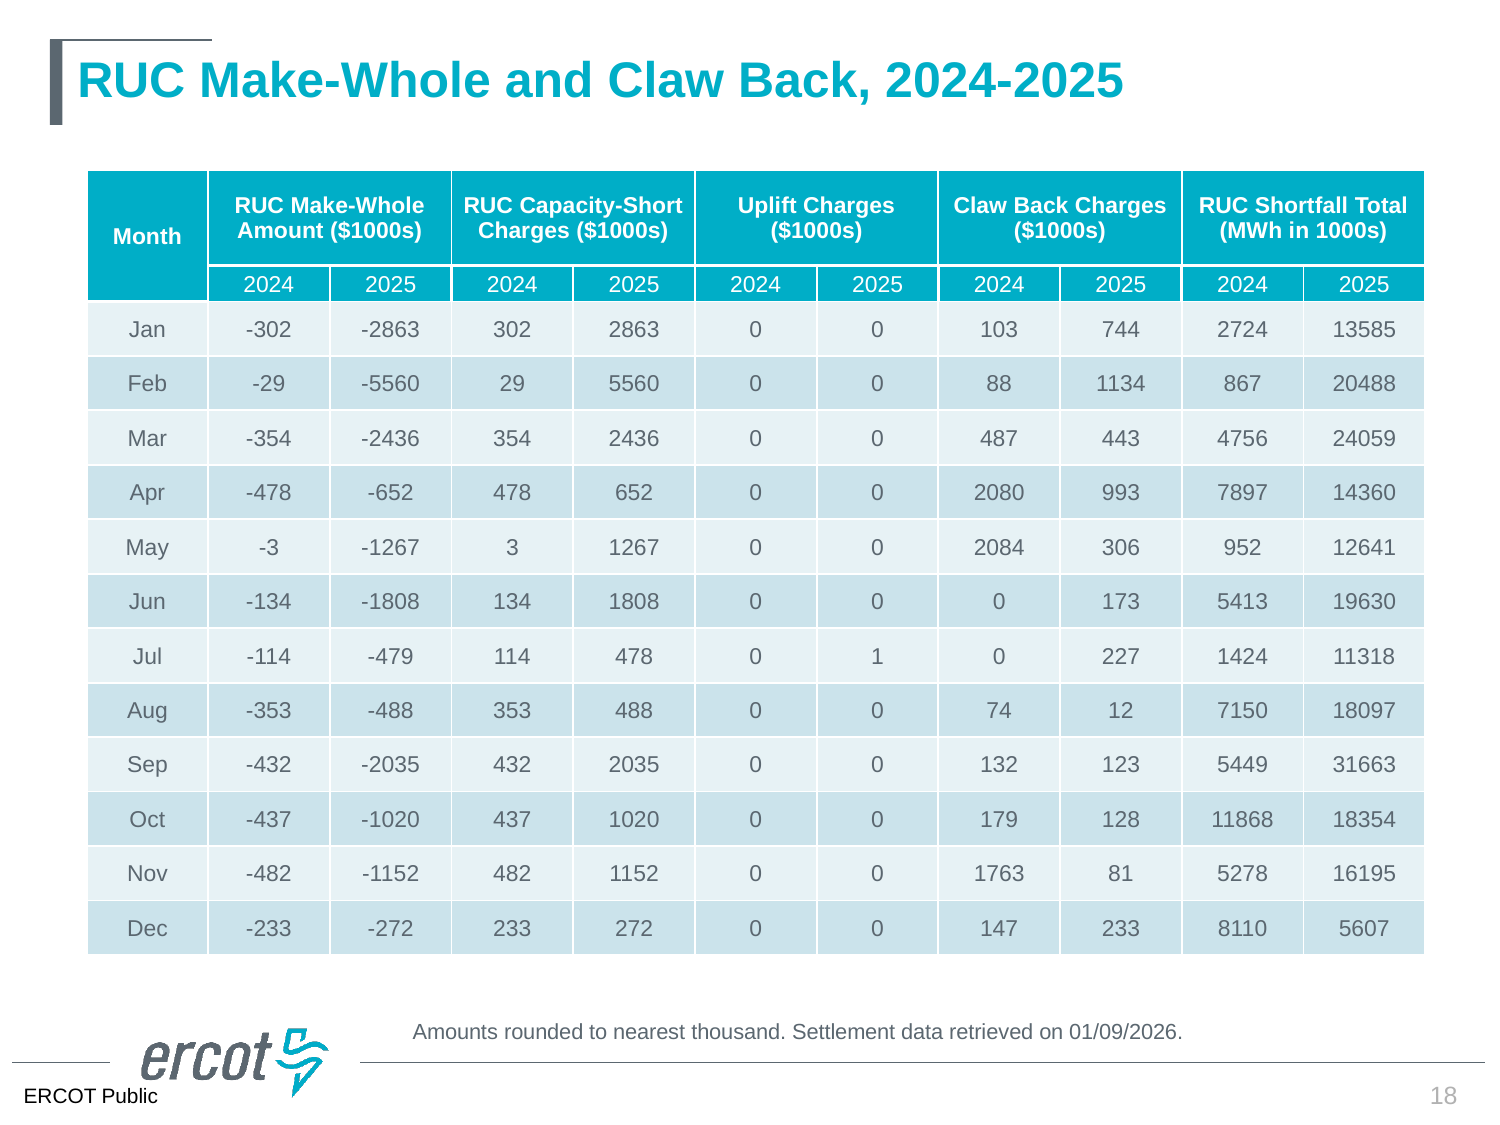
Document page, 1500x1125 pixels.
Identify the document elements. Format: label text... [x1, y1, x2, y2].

table_cell 443 [1061, 411, 1181, 464]
table_cell -1020 [331, 792, 451, 845]
table_cell -437 [209, 792, 329, 845]
table_cell Feb [88, 357, 207, 409]
table_cell -2863 [331, 302, 451, 355]
table_cell 2436 [574, 411, 694, 464]
table_cell 302 [452, 302, 572, 355]
slide_number 18 [1400, 1076, 1488, 1113]
table_cell 0 [696, 684, 816, 736]
table_cell 179 [939, 792, 1059, 845]
title RUC Make-Whole and Claw Back, 2024-2025 [62, 39, 1450, 125]
table_cell -3 [209, 520, 329, 573]
table_cell 1 [818, 629, 937, 682]
table_cell -2035 [331, 738, 451, 791]
table_cell 103 [939, 302, 1059, 355]
table_header RUC Shortfall Total (MWh in 1000s) [1183, 171, 1424, 264]
table_header RUC Make-Whole Amount ($1000s) [209, 171, 451, 264]
table_header RUC Capacity-Short Charges ($1000s) [452, 171, 694, 264]
table_cell Jul [88, 629, 207, 682]
table_cell 353 [452, 684, 572, 736]
table_cell -272 [331, 901, 451, 954]
table_cell 952 [1183, 520, 1303, 573]
table_cell 4756 [1183, 411, 1303, 464]
table_cell -488 [331, 684, 451, 736]
table_cell -354 [209, 411, 329, 464]
table_cell 0 [696, 629, 816, 682]
table_cell 744 [1061, 302, 1181, 355]
table_cell May [88, 520, 207, 573]
table_cell 14360 [1304, 466, 1424, 518]
table_cell -478 [209, 466, 329, 518]
table_cell 2024 [1183, 267, 1303, 301]
table_cell 0 [696, 575, 816, 627]
table_cell 2025 [331, 267, 450, 301]
table_cell -302 [209, 302, 329, 355]
table_cell 8110 [1183, 901, 1303, 954]
table_cell 3 [452, 520, 572, 573]
table_cell 2084 [939, 520, 1059, 573]
table_cell Jun [88, 575, 207, 627]
table_cell 134 [452, 575, 572, 627]
table_cell 993 [1061, 466, 1181, 518]
table_cell 0 [696, 357, 816, 409]
table_cell 0 [818, 738, 937, 791]
table_cell Jan [88, 303, 207, 355]
table_cell 16195 [1304, 847, 1424, 900]
table_cell Nov [88, 847, 207, 900]
table_cell Oct [88, 792, 207, 845]
table_cell 2035 [574, 738, 694, 791]
table_cell 5607 [1304, 901, 1424, 954]
table_cell 0 [818, 466, 937, 518]
table_cell 0 [818, 520, 937, 573]
table_cell 478 [574, 629, 694, 682]
table_cell 31663 [1304, 738, 1424, 791]
table_cell 354 [452, 411, 572, 464]
table_cell Dec [88, 901, 207, 954]
table_cell 0 [696, 792, 816, 845]
table_cell -5560 [331, 357, 451, 409]
table_cell 478 [452, 466, 572, 518]
table_cell -1152 [331, 847, 451, 900]
table_header Claw Back Charges ($1000s) [939, 171, 1181, 264]
table_cell -479 [331, 629, 451, 682]
table_cell 2024 [940, 267, 1059, 301]
table_cell 0 [696, 520, 816, 573]
table_cell 1763 [939, 847, 1059, 900]
table_cell 19630 [1304, 575, 1424, 627]
table_cell 18097 [1304, 684, 1424, 736]
table_cell Apr [88, 466, 207, 518]
table_cell 20488 [1304, 357, 1424, 409]
table_cell 432 [452, 738, 572, 791]
table_cell 13585 [1304, 302, 1424, 355]
table_cell Mar [88, 411, 207, 464]
table_cell -2436 [331, 411, 451, 464]
table_cell 1020 [574, 792, 694, 845]
table_cell 2025 [1304, 267, 1424, 301]
table_cell -482 [209, 847, 329, 900]
table_cell 1267 [574, 520, 694, 573]
table_cell 0 [696, 847, 816, 900]
table_cell 74 [939, 684, 1059, 736]
table_cell 0 [818, 847, 937, 900]
table_header Month [88, 171, 207, 300]
table_cell -652 [331, 466, 451, 518]
table_cell 12641 [1304, 520, 1424, 573]
picture [137, 1024, 332, 1100]
table_cell 2863 [574, 302, 694, 355]
table_cell 0 [818, 792, 937, 845]
table_cell 437 [452, 792, 572, 845]
table_cell 1134 [1061, 357, 1181, 409]
table_cell 0 [818, 357, 937, 409]
table_cell 1808 [574, 575, 694, 627]
table_cell 0 [818, 302, 937, 355]
table_cell 482 [452, 847, 572, 900]
table_cell 0 [818, 684, 937, 736]
table_cell 128 [1061, 792, 1181, 845]
table_cell 0 [818, 411, 937, 464]
table_cell 0 [939, 575, 1059, 627]
text_box Amounts rounded to nearest thousand. Settlement data retrieved on 01/09/2026. [300, 1009, 1297, 1051]
table_cell 2024 [696, 267, 816, 301]
table_cell 2024 [209, 267, 329, 301]
table_cell 132 [939, 738, 1059, 791]
table_cell 5560 [574, 357, 694, 409]
table_cell 88 [939, 357, 1059, 409]
table_cell 487 [939, 411, 1059, 464]
table_cell 0 [696, 901, 816, 954]
table_cell 2724 [1183, 302, 1303, 355]
table_cell 24059 [1304, 411, 1424, 464]
table_cell 0 [696, 302, 816, 355]
table_cell 2024 [453, 267, 572, 301]
table_cell 29 [452, 357, 572, 409]
table_cell 0 [696, 738, 816, 791]
table_cell 12 [1061, 684, 1181, 736]
table_cell 5278 [1183, 847, 1303, 900]
table_cell 0 [696, 466, 816, 518]
table_header Uplift Charges ($1000s) [696, 171, 937, 264]
table_cell 233 [452, 901, 572, 954]
table_cell 11868 [1183, 792, 1303, 845]
table_cell 867 [1183, 357, 1303, 409]
table_cell -114 [209, 629, 329, 682]
table_cell -1808 [331, 575, 451, 627]
table_cell 123 [1061, 738, 1181, 791]
table_cell -233 [209, 901, 329, 954]
table_cell 18354 [1304, 792, 1424, 845]
table_cell -29 [209, 357, 329, 409]
table_cell 5449 [1183, 738, 1303, 791]
table_cell 11318 [1304, 629, 1424, 682]
table_cell 81 [1061, 847, 1181, 900]
table_cell 2080 [939, 466, 1059, 518]
table_cell 1424 [1183, 629, 1303, 682]
table_cell 0 [696, 411, 816, 464]
table_cell -134 [209, 575, 329, 627]
table_cell 233 [1061, 901, 1181, 954]
table_cell 1152 [574, 847, 694, 900]
table_cell 7150 [1183, 684, 1303, 736]
table_cell 0 [818, 901, 937, 954]
table_cell -432 [209, 738, 329, 791]
table_cell 2025 [574, 267, 694, 301]
table_cell 2025 [818, 267, 937, 301]
table_cell 2025 [1061, 267, 1180, 301]
table_cell -1267 [331, 520, 451, 573]
table_cell 488 [574, 684, 694, 736]
table_cell 227 [1061, 629, 1181, 682]
table_cell 5413 [1183, 575, 1303, 627]
table_cell 272 [574, 901, 694, 954]
table_cell -353 [209, 684, 329, 736]
table_cell Sep [88, 738, 207, 791]
table_cell 652 [574, 466, 694, 518]
table_cell 147 [939, 901, 1059, 954]
table_cell 306 [1061, 520, 1181, 573]
table_cell 114 [452, 629, 572, 682]
table_cell 0 [939, 629, 1059, 682]
table_cell Aug [88, 684, 207, 736]
table_cell 0 [818, 575, 937, 627]
table_cell 173 [1061, 575, 1181, 627]
table_cell 7897 [1183, 466, 1303, 518]
